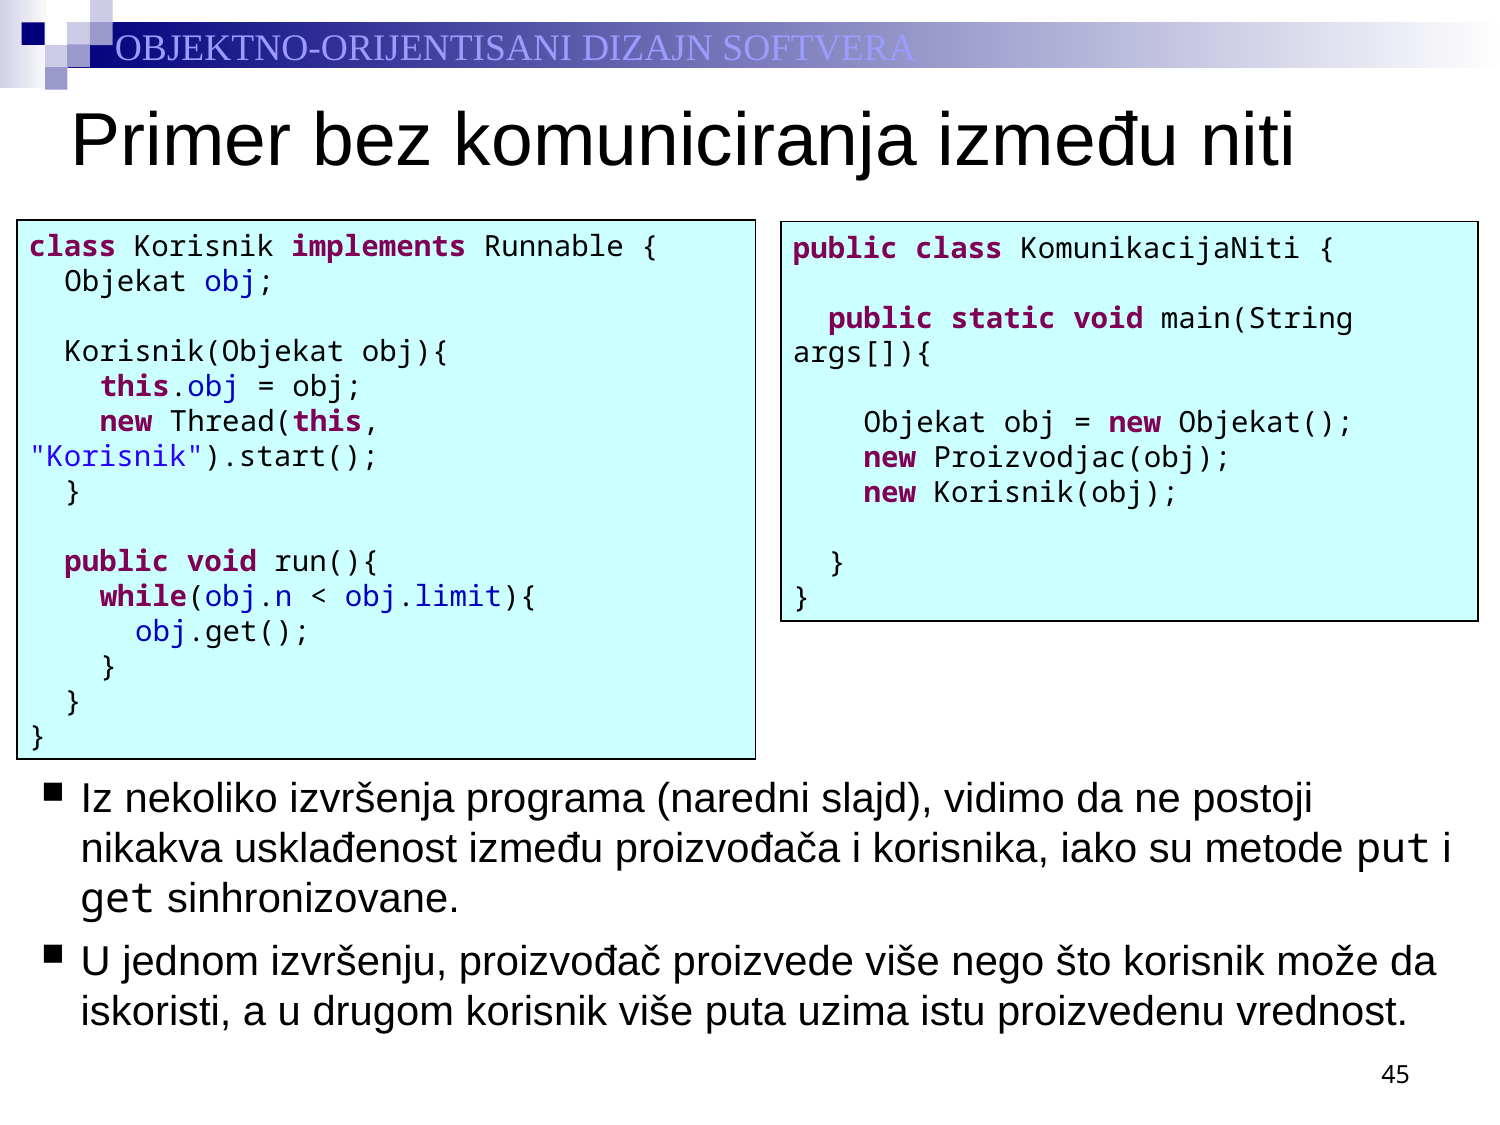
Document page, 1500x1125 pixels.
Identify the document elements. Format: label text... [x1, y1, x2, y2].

text_box public class KomunikacijaNiti { public static void main(String args[]){ Objekat obj = new Objekat(); new Proizvodjac(obj); new Korisnik(obj); } } [781, 221, 1478, 621]
slide_number 45 [1074, 1042, 1426, 1101]
text_box class Korisnik implements Runnable { Objekat obj; Korisnik(Objekat obj){ this.obj = obj; new Thread(this, "Korisnik").start(); } public void run(){ while(obj.n < obj.limit){ obj.get(); } } } [17, 219, 756, 760]
text_box Iz nekoliko izvršenja programa (naredni slajd), vidimo da ne postoji nikakva usklađenost između proizvođača i korisnika, iako su metode put i get sinhronizovane. U jednom izvršenju, proizvođač proizvede više nego što korisnik može da iskoristi, a u drugom korisnik više puta uzima istu proizvedenu vrednost. [29, 763, 1471, 1042]
title Primer bez komuniciranja između niti [64, 86, 1412, 185]
